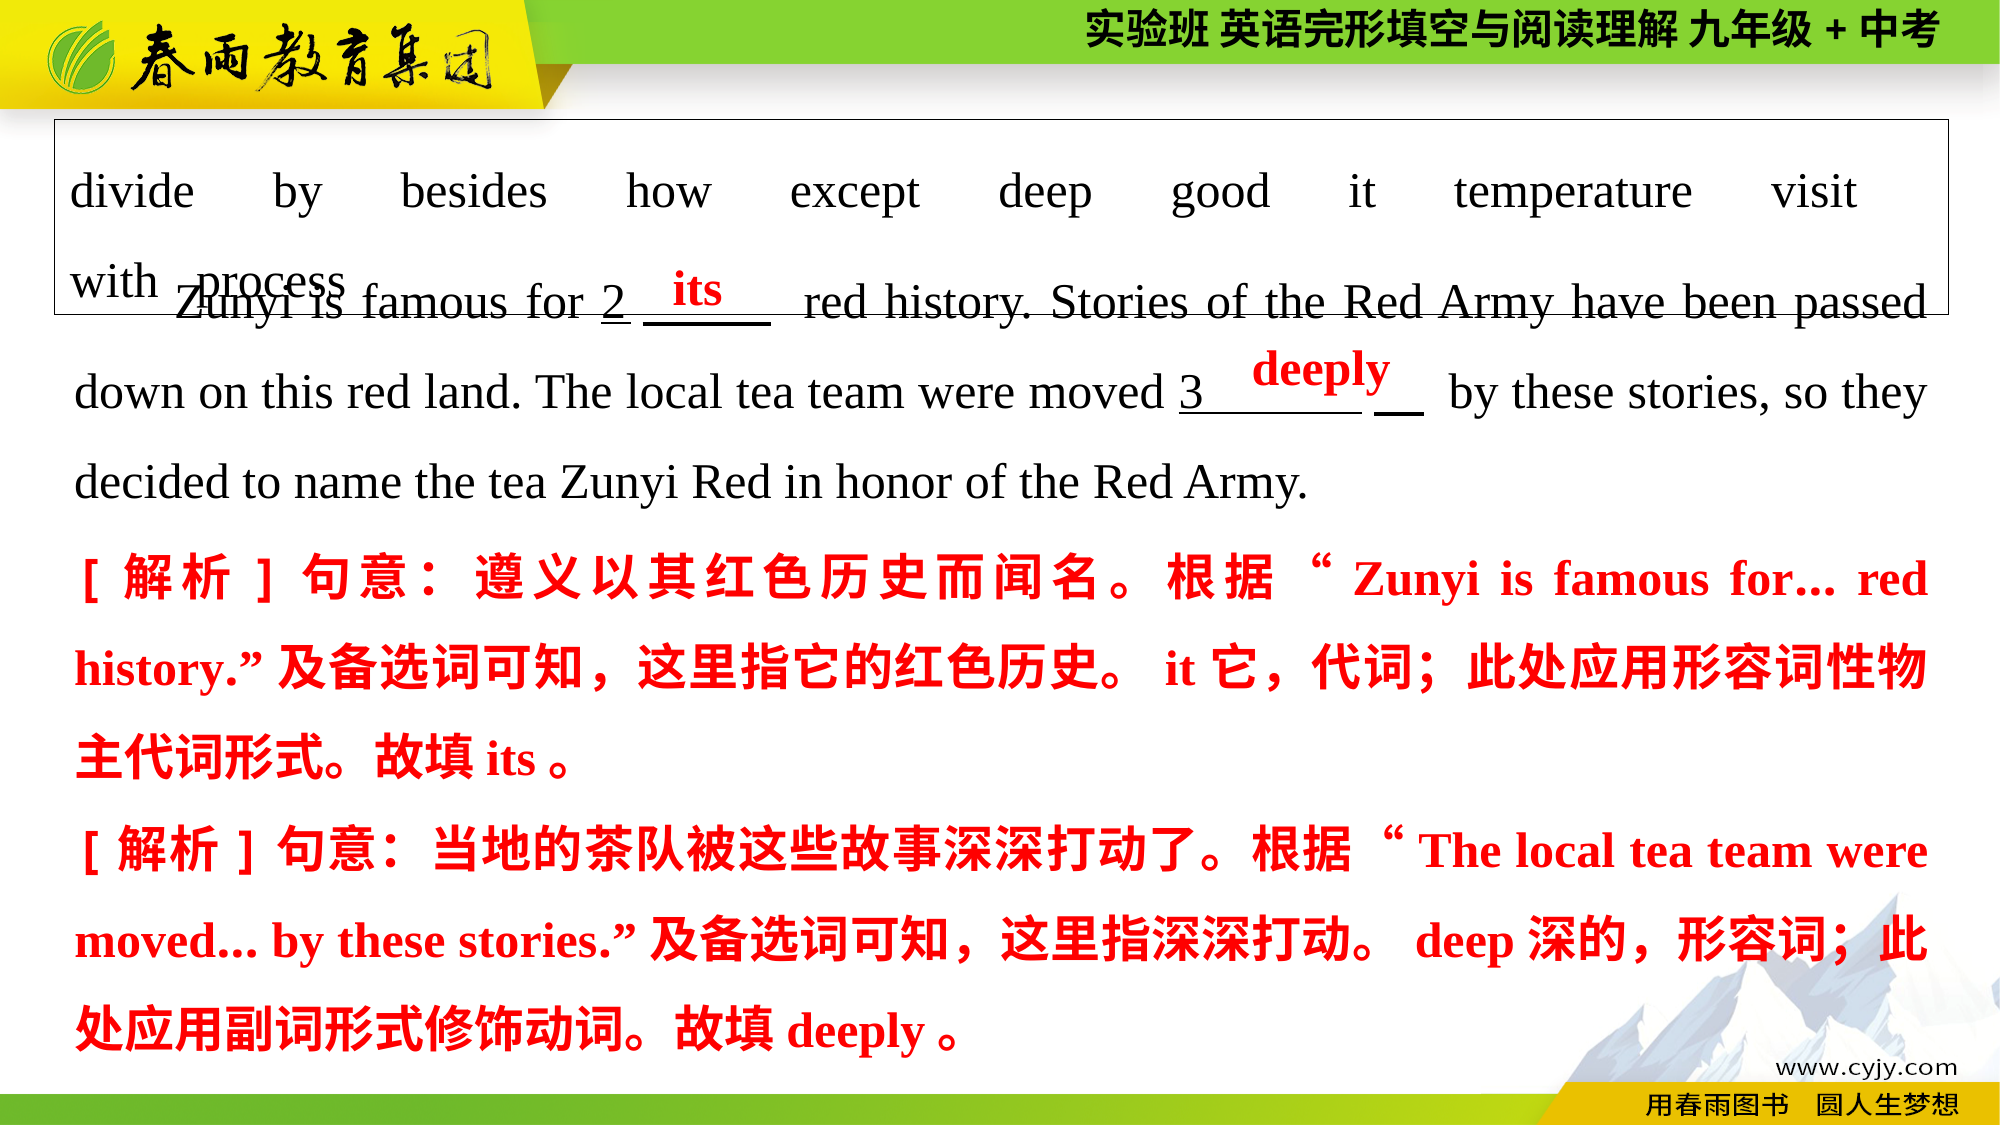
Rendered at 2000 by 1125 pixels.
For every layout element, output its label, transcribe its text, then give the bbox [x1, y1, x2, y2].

text_box deeply [1236, 328, 1406, 404]
text_box its [657, 247, 738, 323]
picture [0, 0, 2000, 1125]
text_box [解析]句意：遵义以其红色历史而闻名。根据“Zunyi is famous for... red history.”及备选词可知，这里指它的红色历史。it它，代词；此处应用形容词性物主代词形式。故填its。 [59, 507, 1944, 779]
list Zunyi is famous for 2 red history. Stories of the Red Army have been passed down on this red land. The local tea team were moved 3 by these stories, so they decided to name the tea Zunyi Red in honor of the Red Army. [59, 315, 1944, 507]
text_box [解析]句意：当地的茶队被这些故事深深打动了。根据“The local tea team were moved... by these stories.”及备选词可知，这里指深深打动。deep深的，形容词；此处应用副词形式修饰动词。故填deeply。 [59, 779, 1944, 1065]
text_box divide by besides how except deep good it temperature visit with process [54, 119, 1949, 315]
